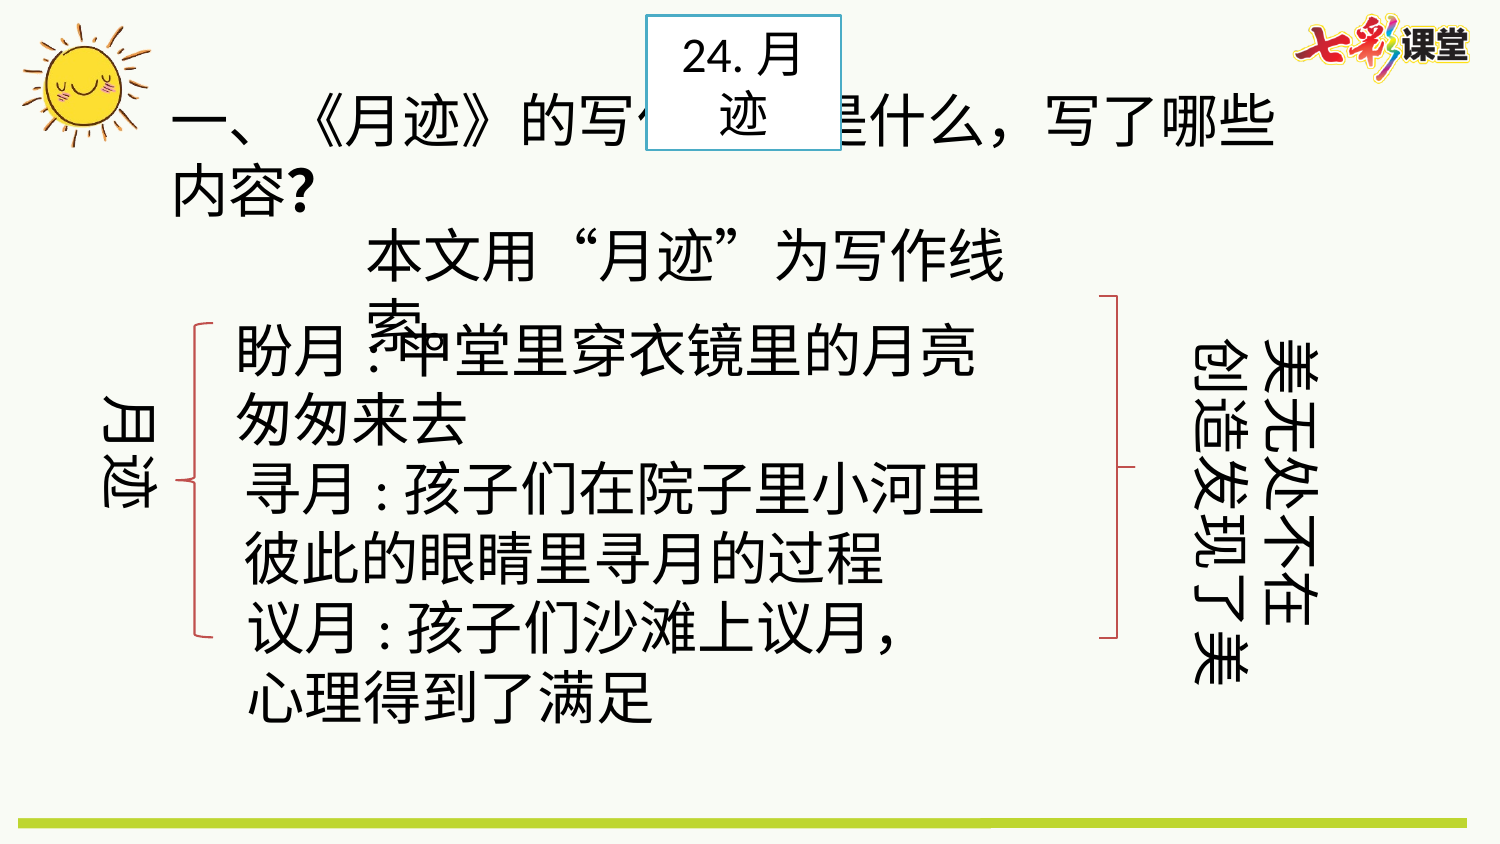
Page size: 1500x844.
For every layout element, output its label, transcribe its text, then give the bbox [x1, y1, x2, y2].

text_box 寻月:孩子们在院子里小河里彼此的眼睛里寻月的过程 [228, 445, 1021, 600]
text_box 月迹 [73, 379, 175, 513]
text_box 一、《月迹》的写作线索是什么，写了哪些内容？ [155, 76, 1336, 232]
picture [0, 0, 173, 172]
text_box [175, 321, 214, 639]
picture [1291, 9, 1472, 87]
text_box 议月:孩子们沙滩上议月， 心理得到了满足 [231, 600, 946, 739]
text_box 24.月迹 [645, 14, 842, 151]
text_box 本文用“月迹”为写作线索。 [350, 212, 1060, 367]
text_box [1098, 295, 1136, 639]
text_box 盼月:中堂里穿衣镜里的月亮 匆匆来去 [220, 306, 993, 461]
picture [18, 771, 1467, 844]
text_box 美无处不在 创造发现了美 [1163, 323, 1336, 692]
